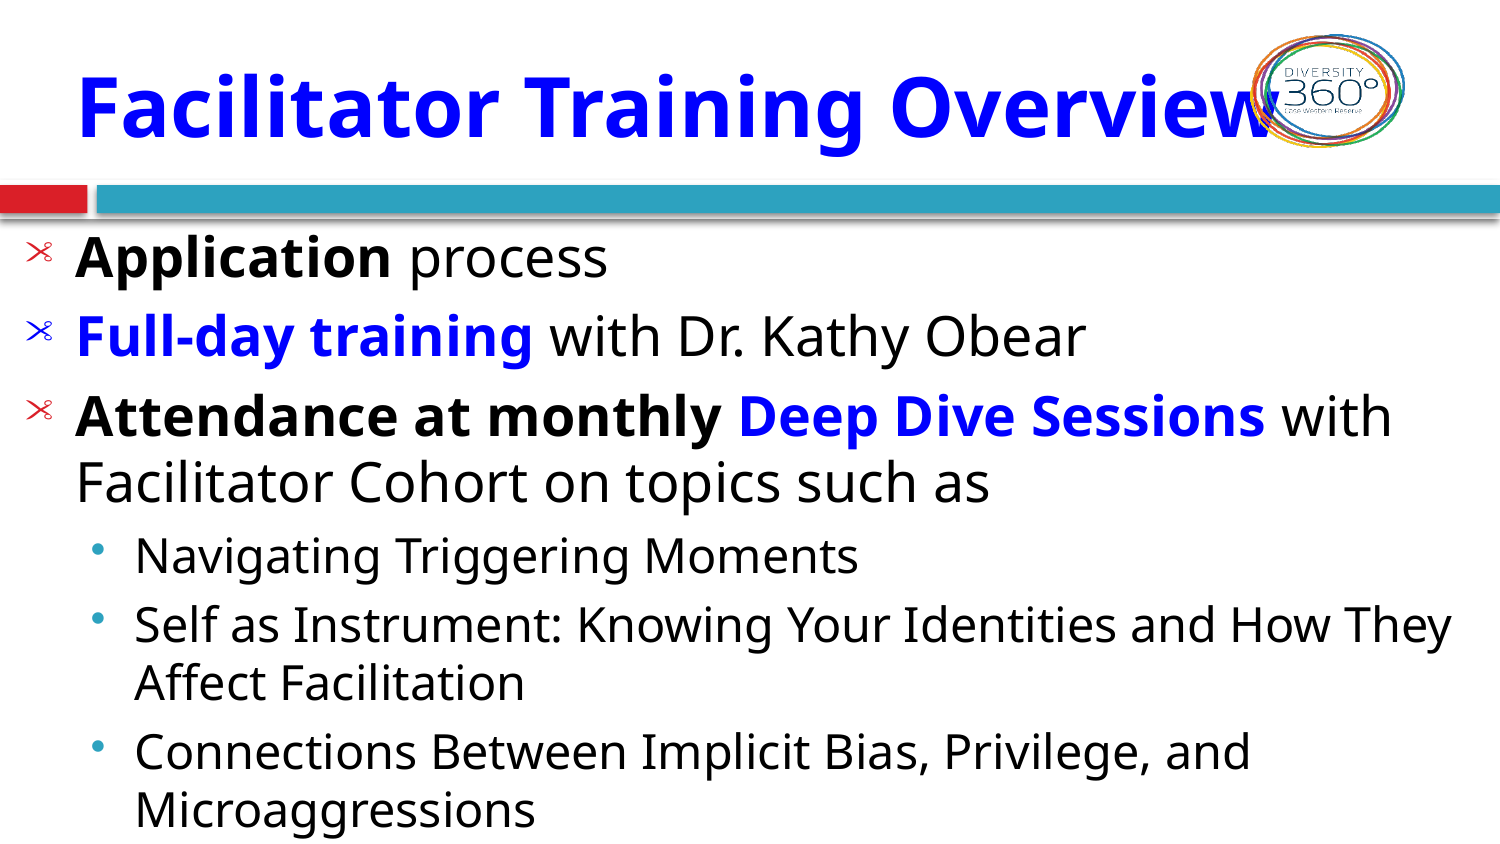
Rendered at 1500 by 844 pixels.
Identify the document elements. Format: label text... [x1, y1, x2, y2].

title Facilitator Training Overview [75, 33, 1425, 175]
list Application process Full-day training with Dr. Kathy Obear Attendance at monthly Deep Dive Sessions with Facilitator Cohort on topics such as Navigating Triggering Moments Self as Instrument: Knowing Your Identities and How They Affect Facilitation Connections Between Implicit Bias, Privilege, and Microaggressions [24, 221, 1475, 844]
picture [1249, 33, 1405, 149]
